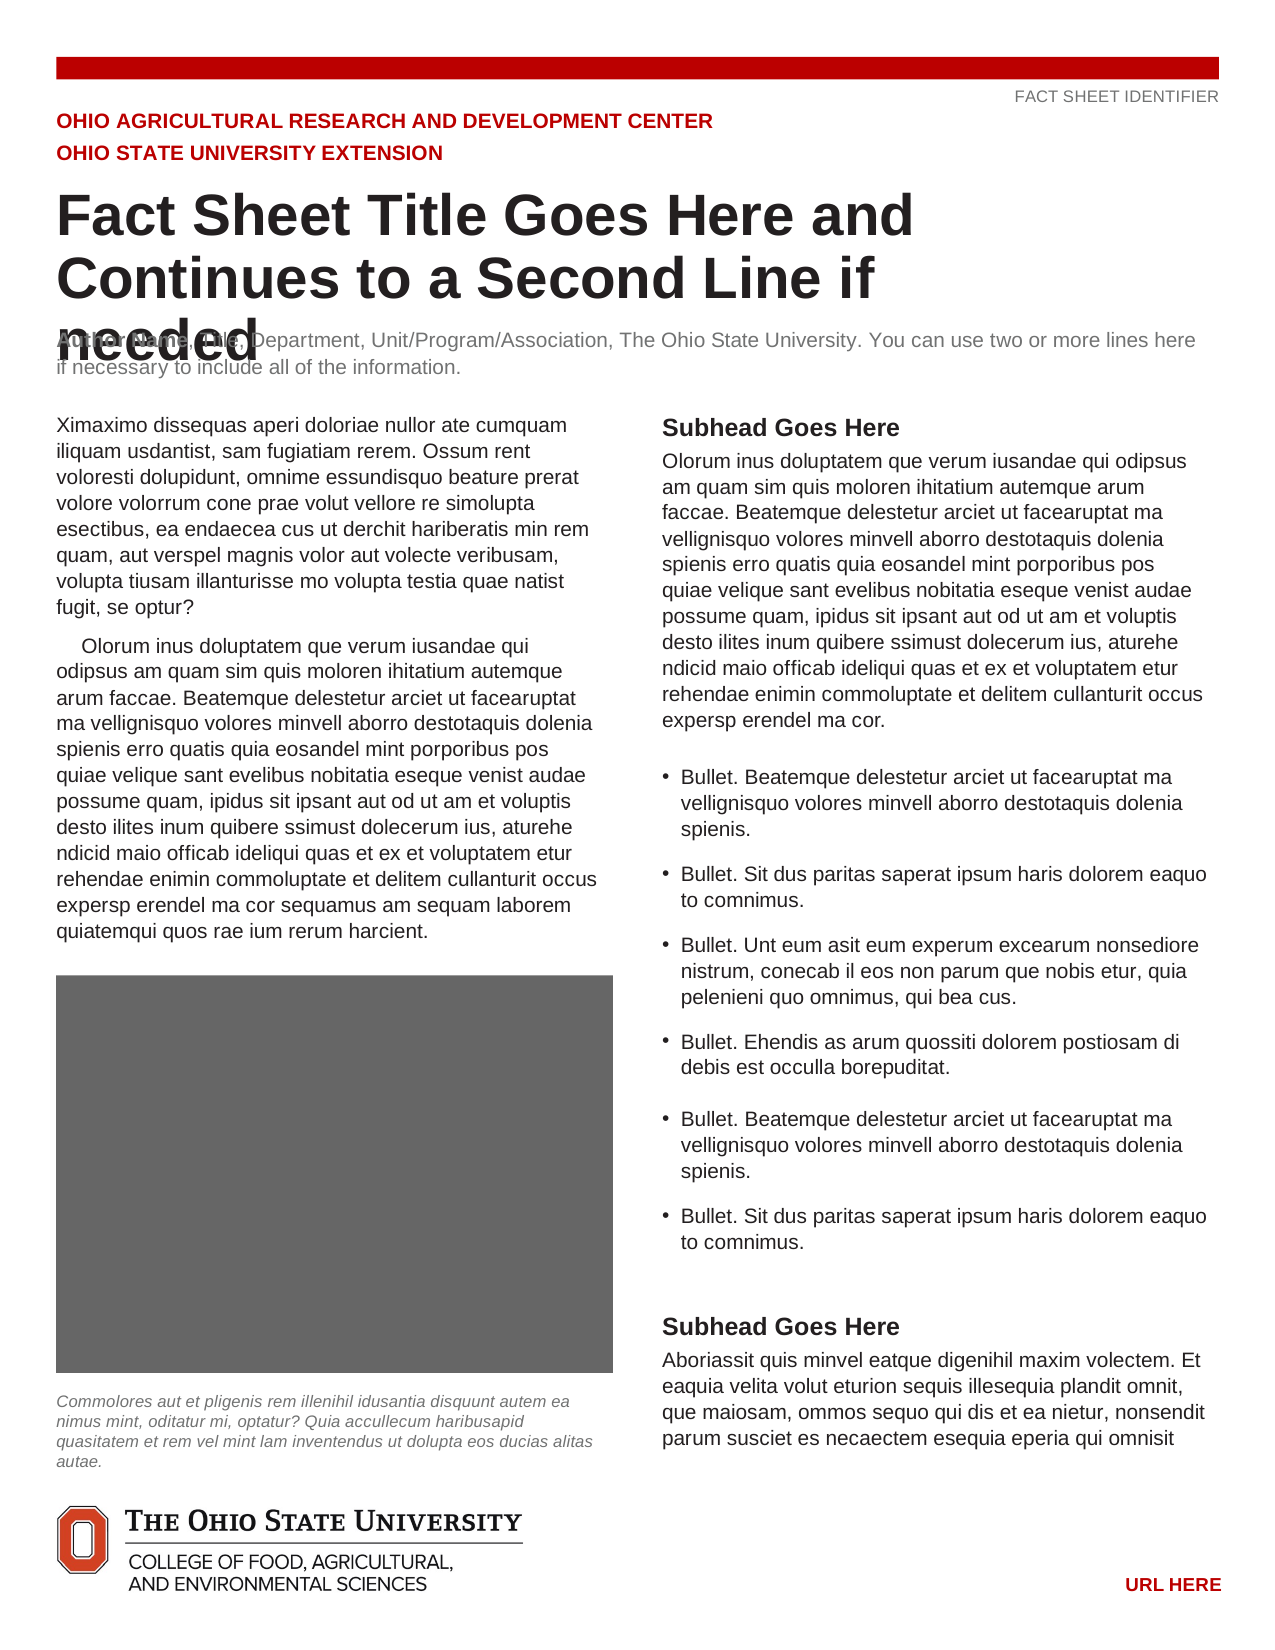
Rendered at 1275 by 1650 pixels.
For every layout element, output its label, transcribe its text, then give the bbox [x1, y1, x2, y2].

text_box URL HERE [1000, 1572, 1222, 1596]
text_box Subhead Goes Here Aboriassit quis minvel eatque digenihil maxim volectem. Et eaquia velita volut eturion sequis illesequia plandit omnit, que maiosam, ommos sequo qui dis et ea nietur, nonsendit parum susciet es necaectem esequia eperia qui omnisit [660, 1310, 1210, 1450]
text_box FACT SHEET IDENTIFIER [924, 86, 1221, 101]
text_box [56, 975, 613, 1373]
text_box Subhead Goes Here Olorum inus doluptatem que verum iusandae qui odipsus am quam sim quis moloren ihitatium autemque arum faccae. Beatemque delestetur arciet ut facearuptat ma vellignisquo volores minvell aborro destotaquis dolenia spienis erro quatis quia eosandel mint porporibus pos quiae velique sant evelibus nobitatia eseque venist audae possume quam, ipidus sit ipsant aut od ut am et voluptis desto ilites inum quibere ssimust dolecerum ius, aturehe ndicid maio officab ideliqui quas et ex et voluptatem etur rehendae enimin commoluptate et delitem cullanturit occus expersp erendel ma cor. Bullet. Beatemque delestetur arciet ut facearuptat ma vellignisquo volores minvell aborro destotaquis dolenia spienis. Bullet. Sit dus paritas saperat ipsum haris dolorem eaquo to comnimus. Bullet. Unt eum asit eum experum excearum nonsediore nistrum, conecab il eos non parum que nobis etur, quia pelenieni quo omnimus, qui bea cus. Bullet. Ehendis as arum quossiti dolorem postiosam di debis est occulla borepuditat. Bullet. Beatemque delestetur arciet ut facearuptat ma vellignisquo volores minvell aborro destotaquis dolenia spienis. Bullet. Sit dus paritas saperat ipsum haris dolorem eaquo to comnimus. [660, 411, 1210, 1254]
text_box Fact Sheet Title Goes Here and Continues to a Second Line if needed [54, 184, 1221, 325]
text_box Commolores aut et pligenis rem illenihil idusantia disquunt autem ea nimus mint, oditatur mi, optatur? Quia accullecum haribusapid quasitatem et rem vel mint lam inventendus ut dolupta eos ducias alitas autae. [54, 1390, 612, 1471]
text_box [56, 56, 1219, 80]
text_box Ximaximo dissequas aperi doloriae nullor ate cumquam iliquam usdantist, sam fugiatiam rerem. Ossum rent voloresti dolupidunt, omnime essundisquo beature prerat volore volorrum cone prae volut vellore re simolupta esectibus, ea endaecea cus ut derchit hariberatis min rem quam, aut verspel magnis volor aut volecte veribusam, volupta tiusam illanturisse mo volupta testia quae natist fugit, se optur? Olorum inus doluptatem que verum iusandae qui odipsus am quam sim quis moloren ihitatium autemque arum faccae. Beatemque delestetur arciet ut facearuptat ma vellignisquo volores minvell aborro destotaquis dolenia spienis erro quatis quia eosandel mint porporibus pos quiae velique sant evelibus nobitatia eseque venist audae possume quam, ipidus sit ipsant aut od ut am et voluptis desto ilites inum quibere ssimust dolecerum ius, aturehe ndicid maio officab ideliqui quas et ex et voluptatem etur rehendae enimin commoluptate et delitem cullanturit occus expersp erendel ma cor sequamus am sequam laborem quiatemqui quos rae ium rerum harcient. [54, 411, 604, 943]
text_box [51, 1499, 529, 1597]
text_box Author Name, Title, Department, Unit/Program/Association, The Ohio State University. You can use two or more lines here if necessary to include all of the information. [54, 325, 1221, 379]
text_box OHIO AGRICULTURAL RESEARCH AND DEVELOPMENT CENTER OHIO STATE UNIVERSITY EXTENSION [54, 101, 1221, 165]
